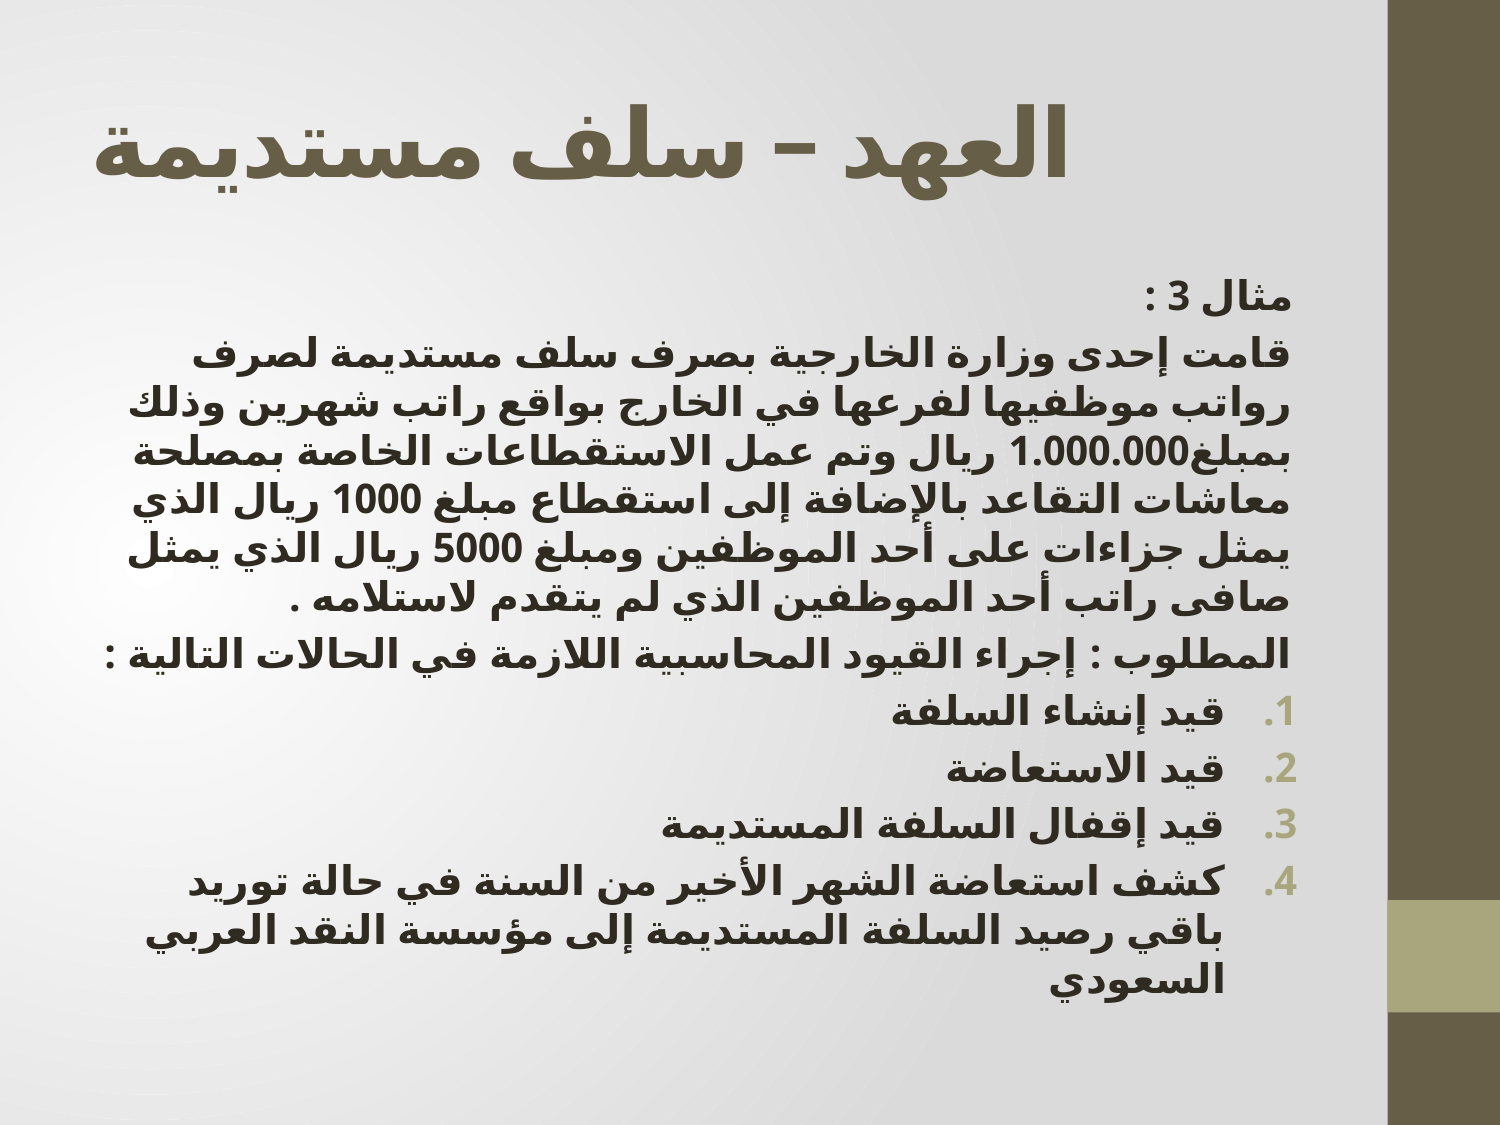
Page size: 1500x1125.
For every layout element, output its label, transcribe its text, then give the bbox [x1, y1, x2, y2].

list مثال 3 : قامت إحدى وزارة الخارجية بصرف سلف مستديمة لصرف رواتب موظفيها لفرعها في الخارج بواقع راتب شهرين وذلك بمبلغ1.000.000 ريال وتم عمل الاستقطاعات الخاصة بمصلحة معاشات التقاعد بالإضافة إلى استقطاع مبلغ 1000 ريال الذي يمثل جزاءات على أحد الموظفين ومبلغ 5000 ريال الذي يمثل صافى راتب أحد الموظفين الذي لم يتقدم لاستلامه . المطلوب : إجراء القيود المحاسبية اللازمة في الحالات التالية : قيد إنشاء السلفة قيد الاستعاضة قيد إقفال السلفة المستديمة كشف استعاضة الشهر الأخير من السنة في حالة توريد باقي رصيد السلفة المستديمة إلى مؤسسة النقد العربي السعودي [75, 262, 1325, 1050]
title العهد – سلف مستديمة [75, 45, 1325, 233]
